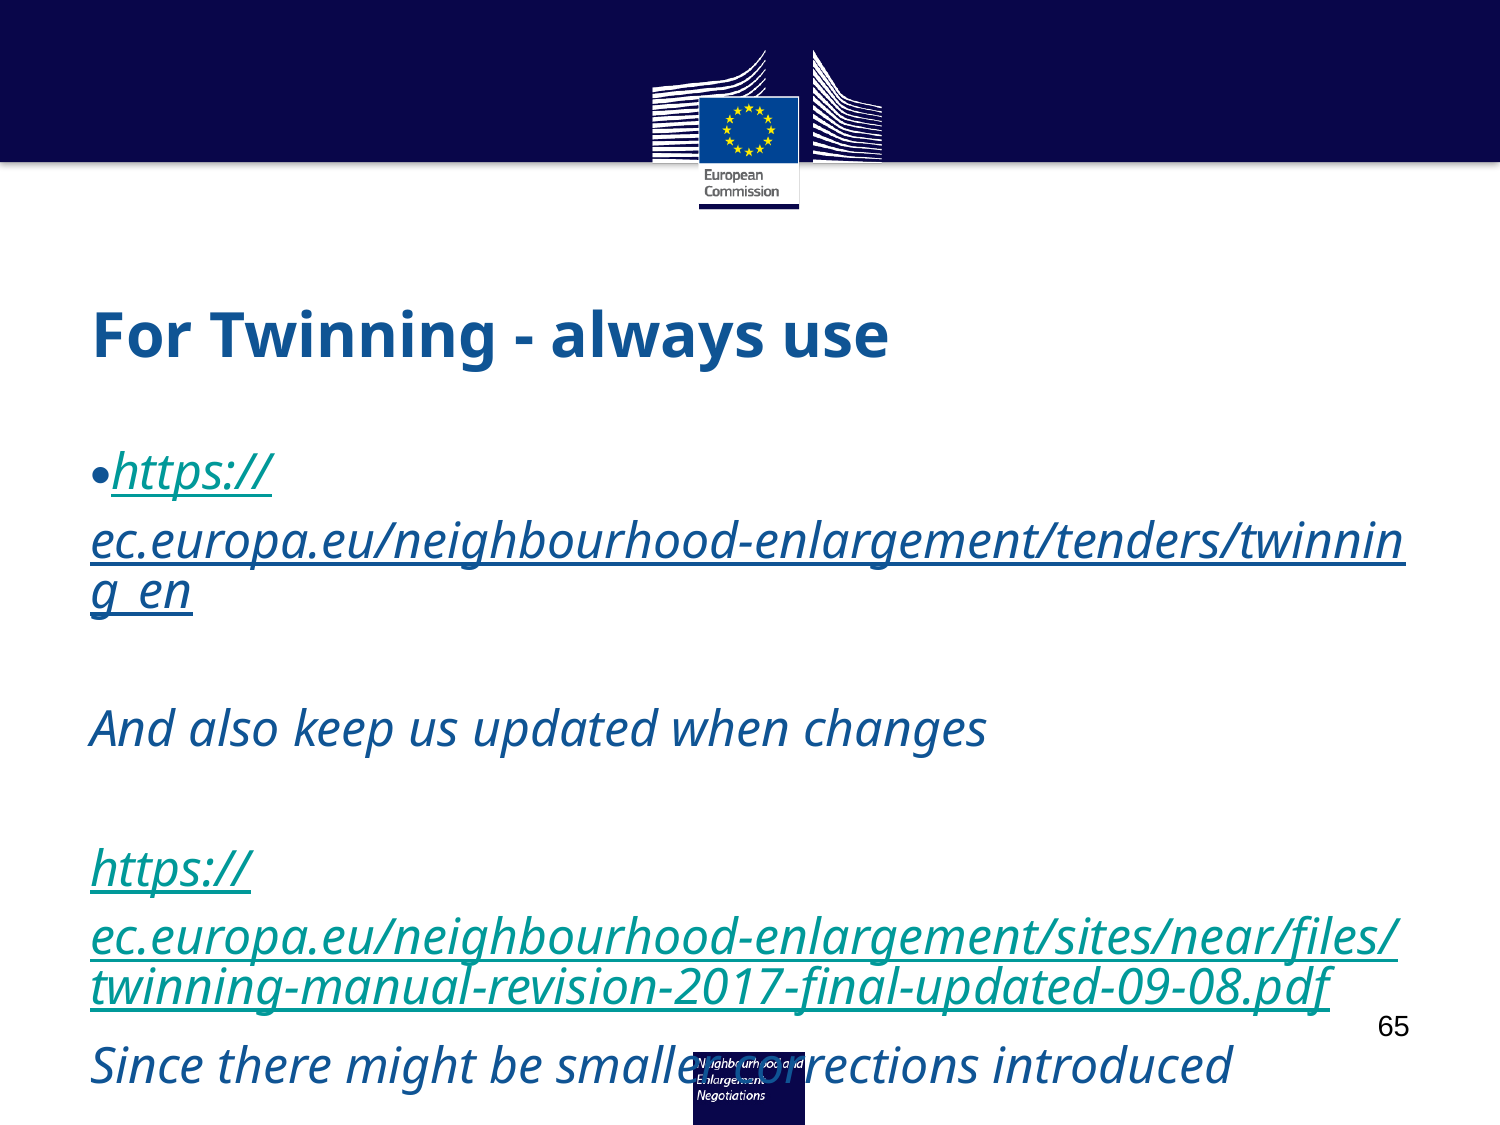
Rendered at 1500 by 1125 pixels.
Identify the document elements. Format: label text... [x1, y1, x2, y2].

title For Twinning - always use [76, 255, 1428, 410]
list https://ec.europa.eu/neighbourhood-enlargement/tenders/twinning_en And also keep us updated when changes https://ec.europa.eu/neighbourhood-enlargement/sites/near/files/twinning-manual-revision-2017-final-updated-09-08.pdf Since there might be smaller corrections introduced [74, 432, 1426, 988]
picture [693, 1052, 805, 1125]
picture [615, 50, 882, 255]
slide_number 65 [1074, 999, 1426, 1078]
